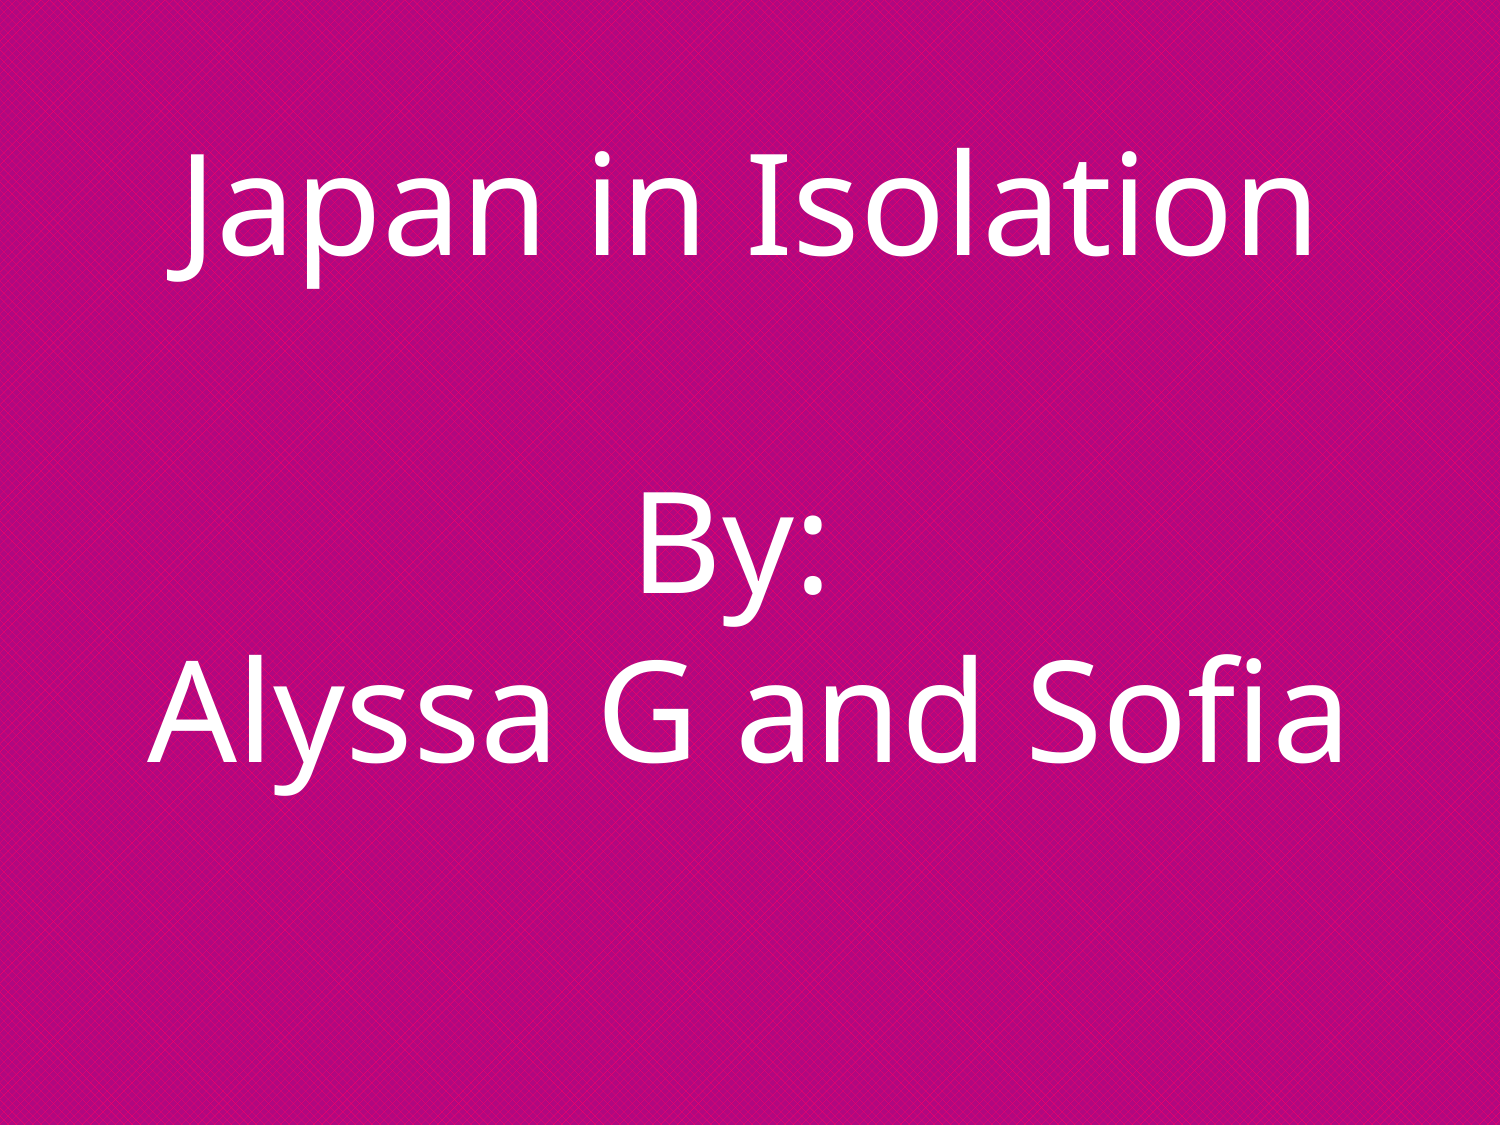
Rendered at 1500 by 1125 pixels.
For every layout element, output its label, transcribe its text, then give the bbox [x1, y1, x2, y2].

title Japan in Isolation By: Alyssa G and Sofia [112, 50, 1388, 1063]
